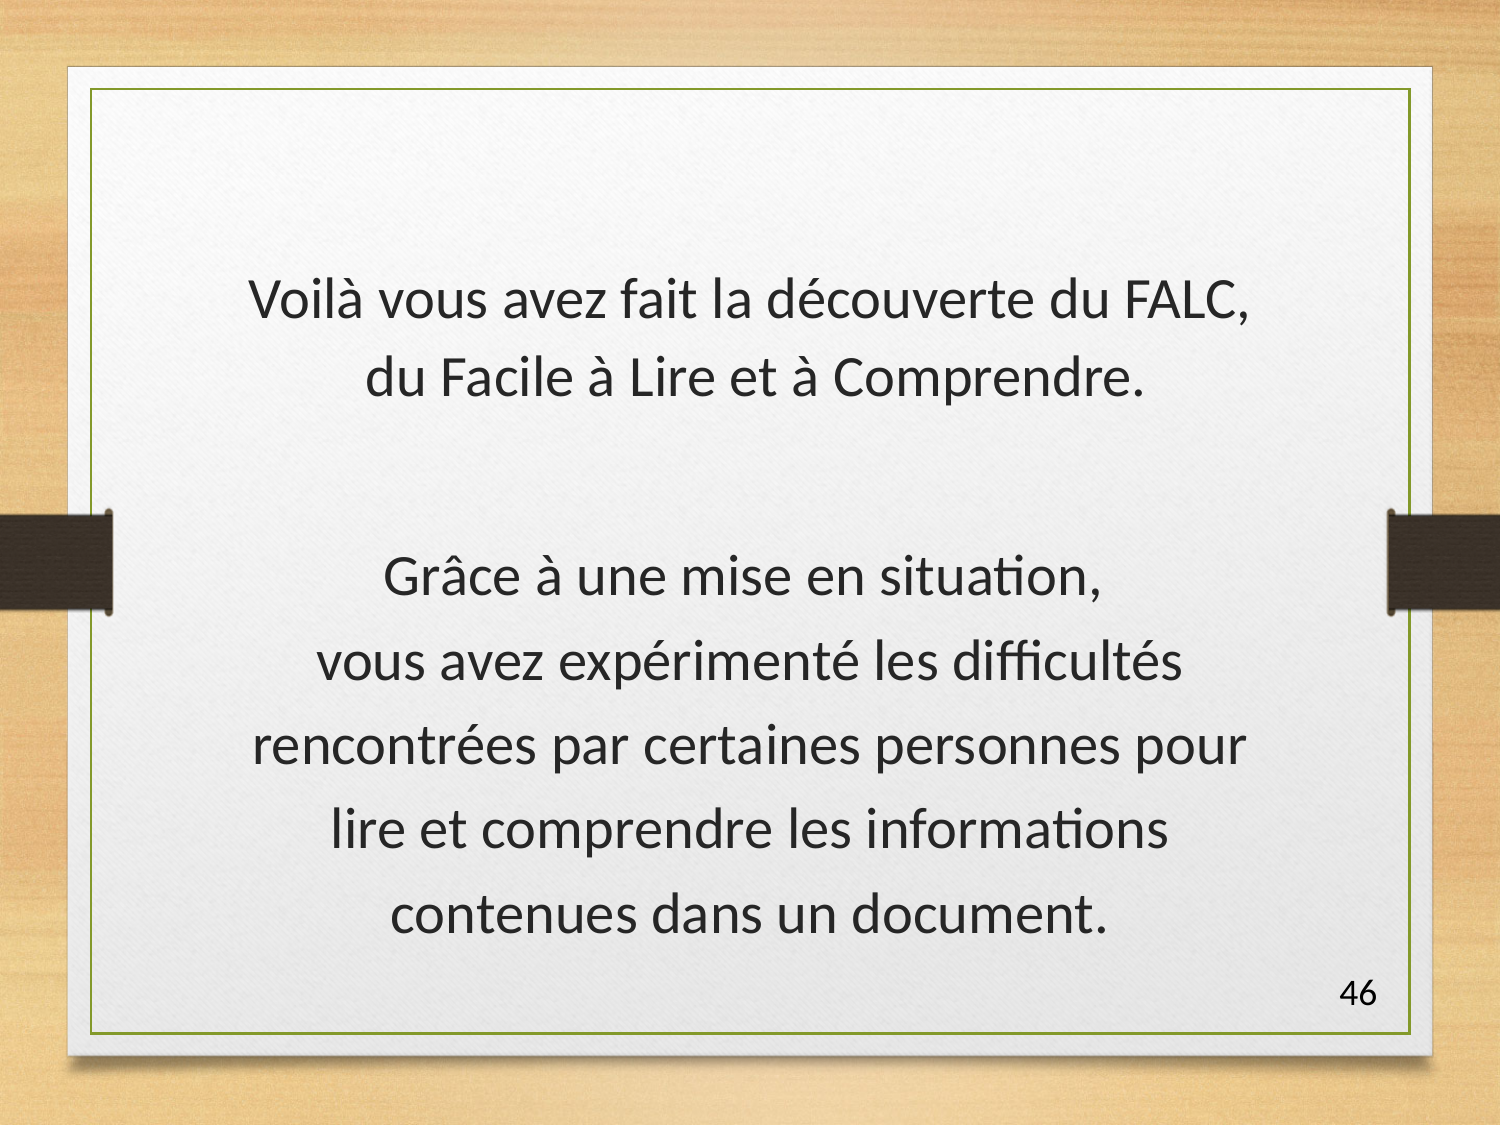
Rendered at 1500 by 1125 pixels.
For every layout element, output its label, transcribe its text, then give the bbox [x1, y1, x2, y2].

text_box 46 [1324, 960, 1399, 1020]
picture [0, 0, 1500, 1125]
list Voilà vous avez fait la découverte du FALC, du Facile à Lire et à Comprendre. Grâce à une mise en situation, vous avez expérimenté les difficultés rencontrées par certaines personnes pour lire et comprendre les informations contenues dans un document. [193, 136, 1309, 964]
